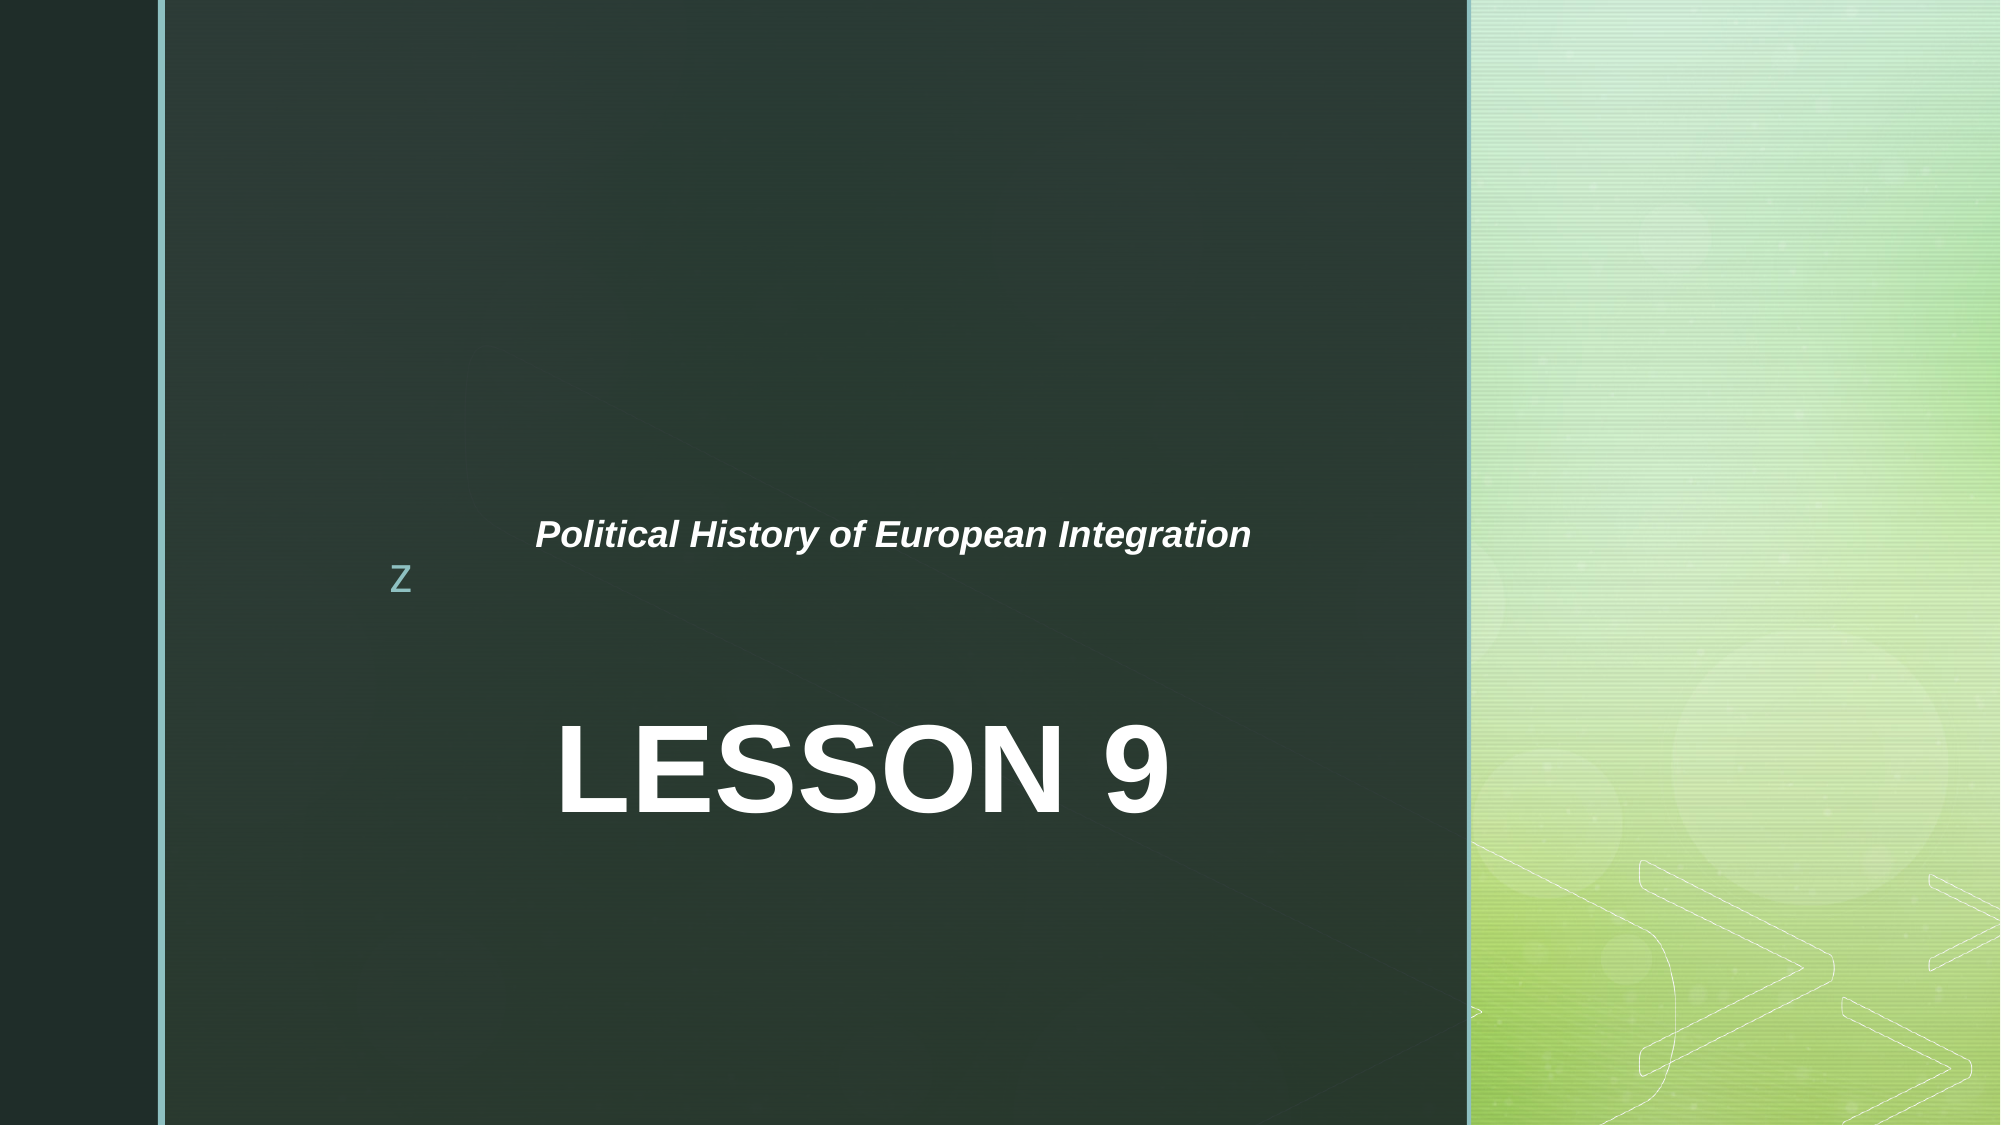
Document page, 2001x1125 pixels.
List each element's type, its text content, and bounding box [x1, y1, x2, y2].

subtitle Political History of European Integration [454, 372, 1334, 563]
picture [1472, 0, 2001, 1125]
title LESSON 9 [428, 562, 1334, 935]
